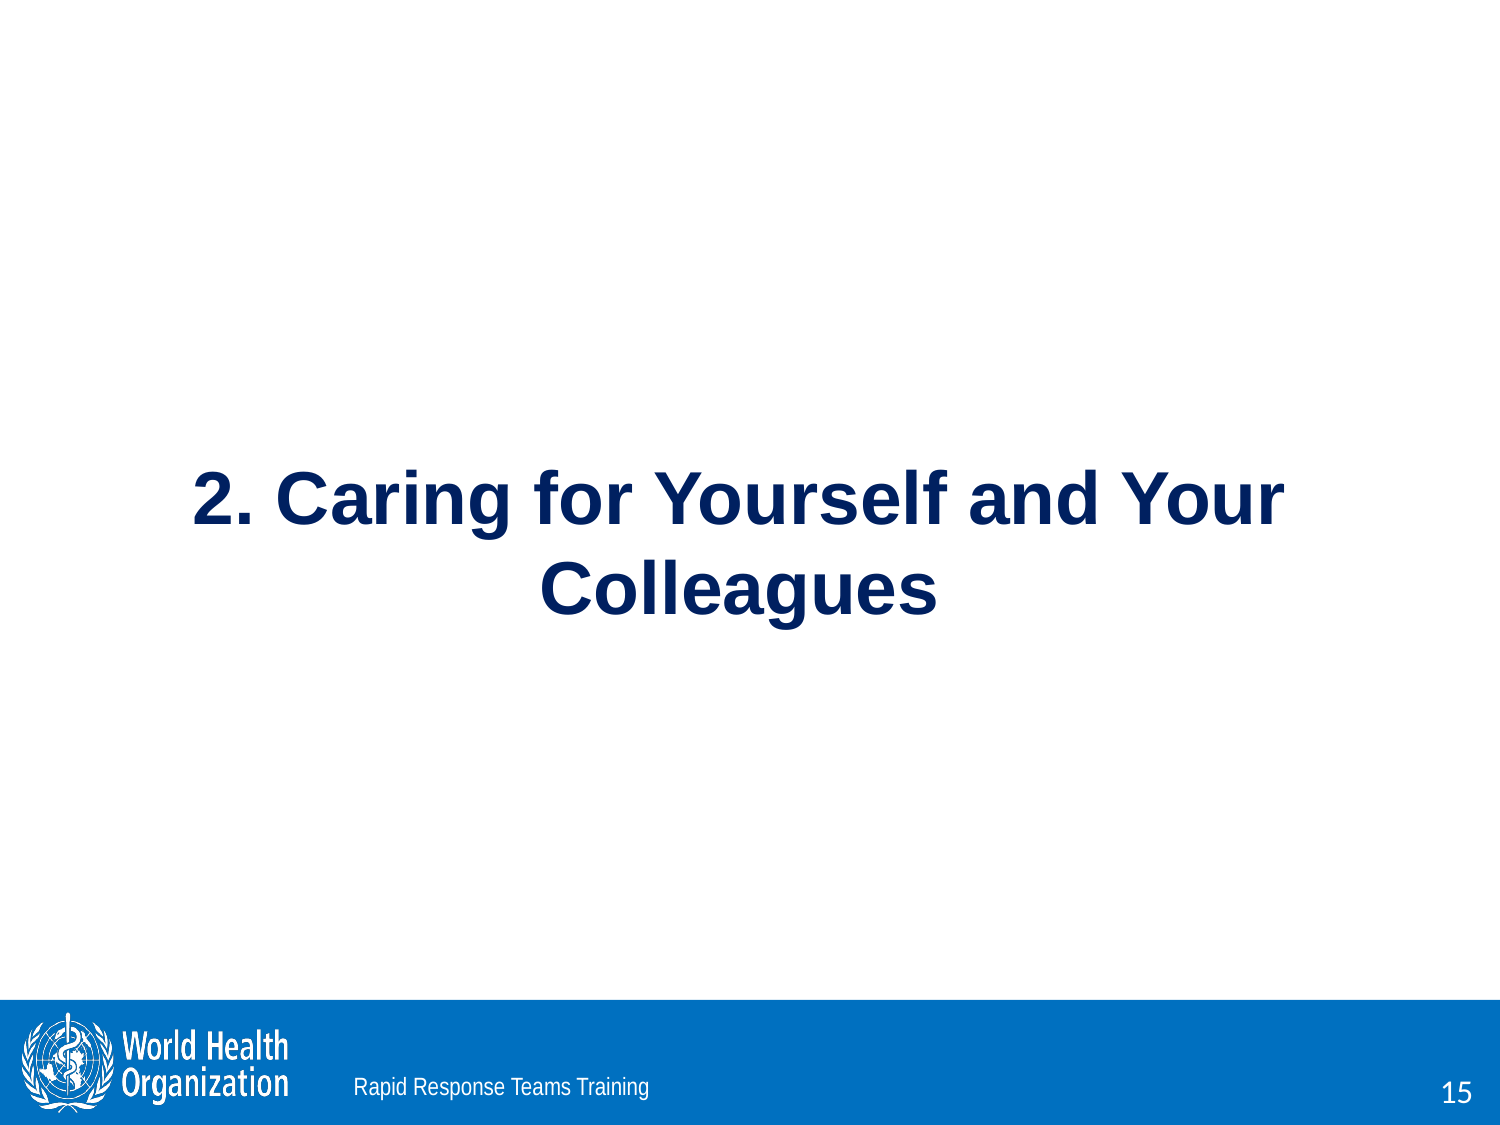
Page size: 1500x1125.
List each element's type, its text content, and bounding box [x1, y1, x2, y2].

picture [21, 1012, 288, 1113]
list 2. Caring for Yourself and Your Colleagues [64, 442, 1415, 683]
